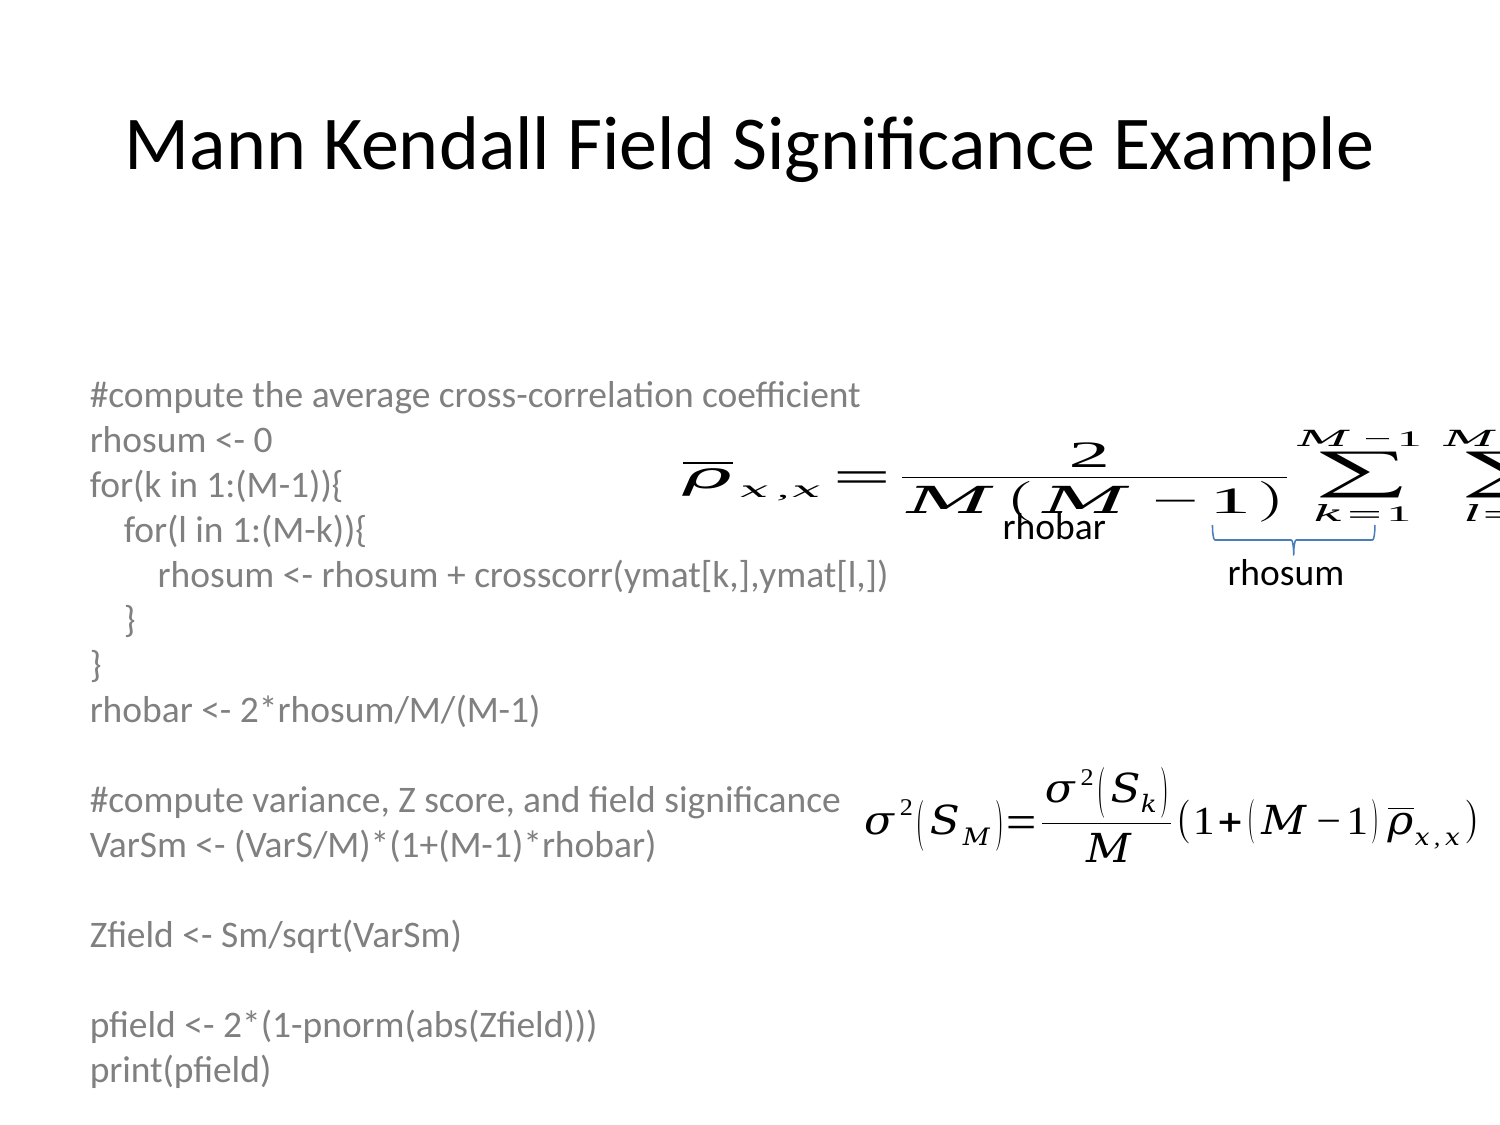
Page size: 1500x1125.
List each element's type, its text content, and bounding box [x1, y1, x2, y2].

text_box #compute the average cross-correlation coefficient rhosum <- 0 for(k in 1:(M-1)){ for(l in 1:(M-k)){ rhosum <- rhosum + crosscorr(ymat[k,],ymat[l,]) } } rhobar <- 2*rhosum/M/(M-1) #compute variance, Z score, and field significance VarSm <- (VarS/M)*(1+(M-1)*rhobar) Zfield <- Sm/sqrt(VarSm) pfield <- 2*(1-pnorm(abs(Zfield))) print(pfield) [75, 362, 1375, 1098]
text_box [1211, 524, 1376, 541]
text_box rhobar [987, 494, 1121, 555]
text_box rhosum [1212, 540, 1360, 601]
title Mann Kendall Field Significance Example [75, 45, 1425, 233]
